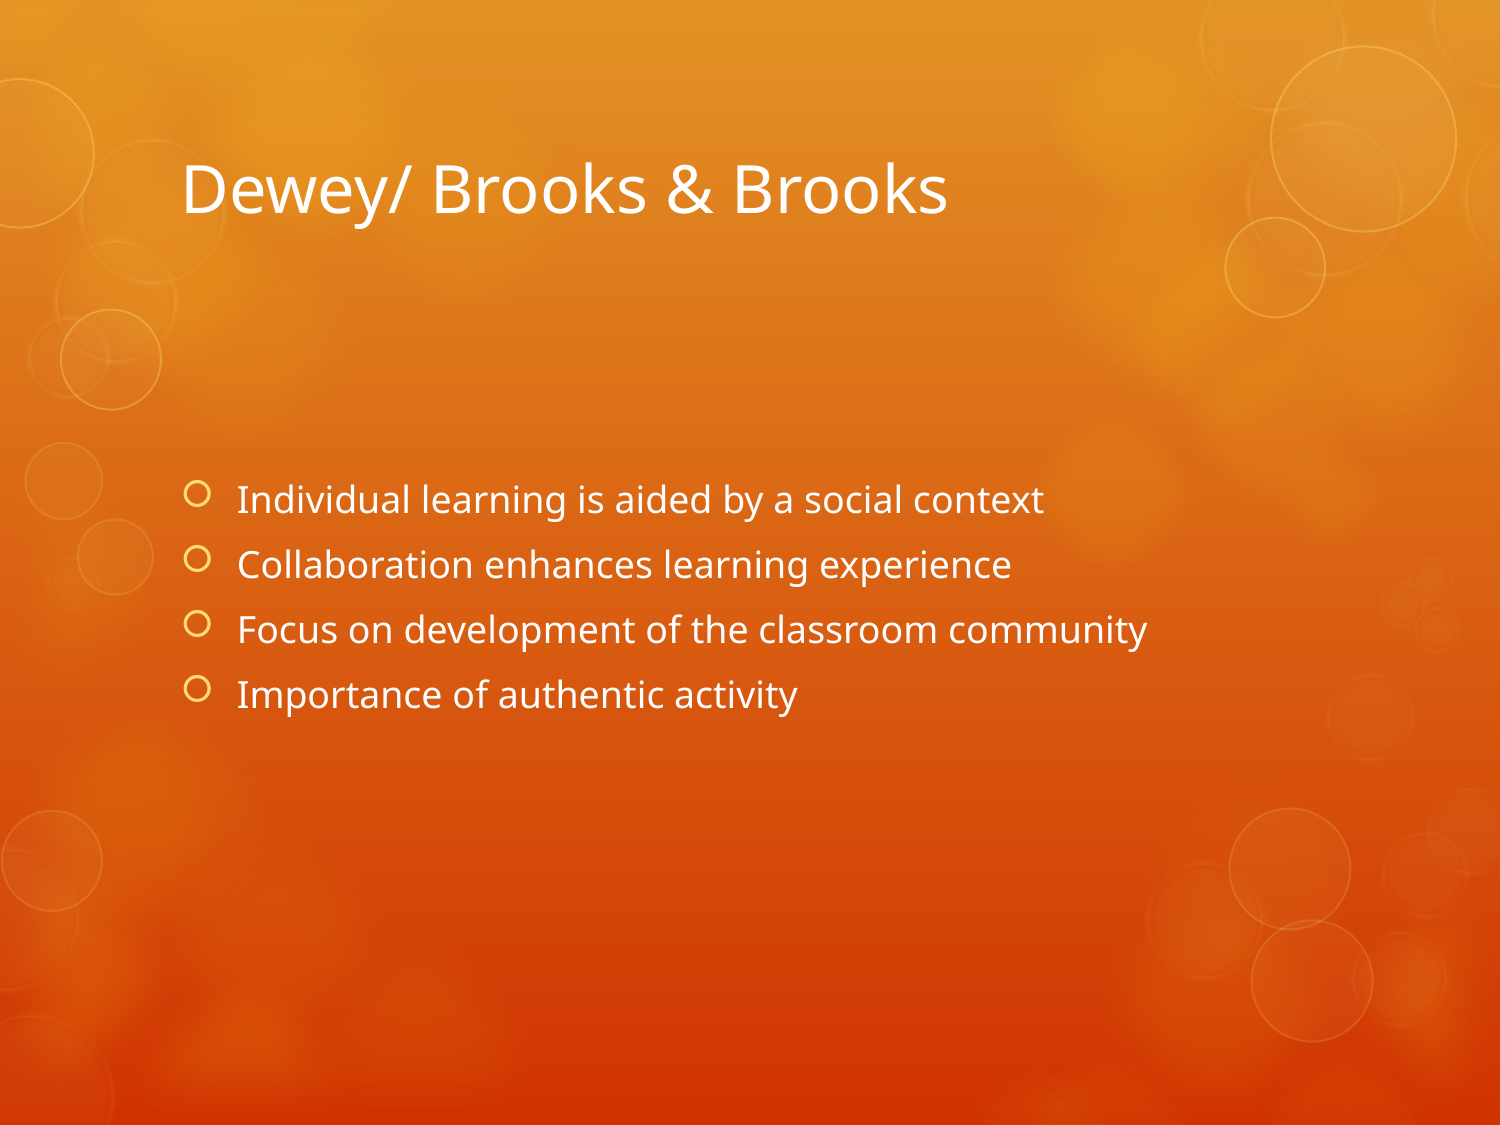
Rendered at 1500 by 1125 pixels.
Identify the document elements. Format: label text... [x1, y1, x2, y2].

title Dewey/ Brooks & Brooks [165, 110, 1335, 263]
list Individual learning is aided by a social context Collaboration enhances learning experience Focus on development of the classroom community Importance of authentic activity [165, 296, 1335, 962]
